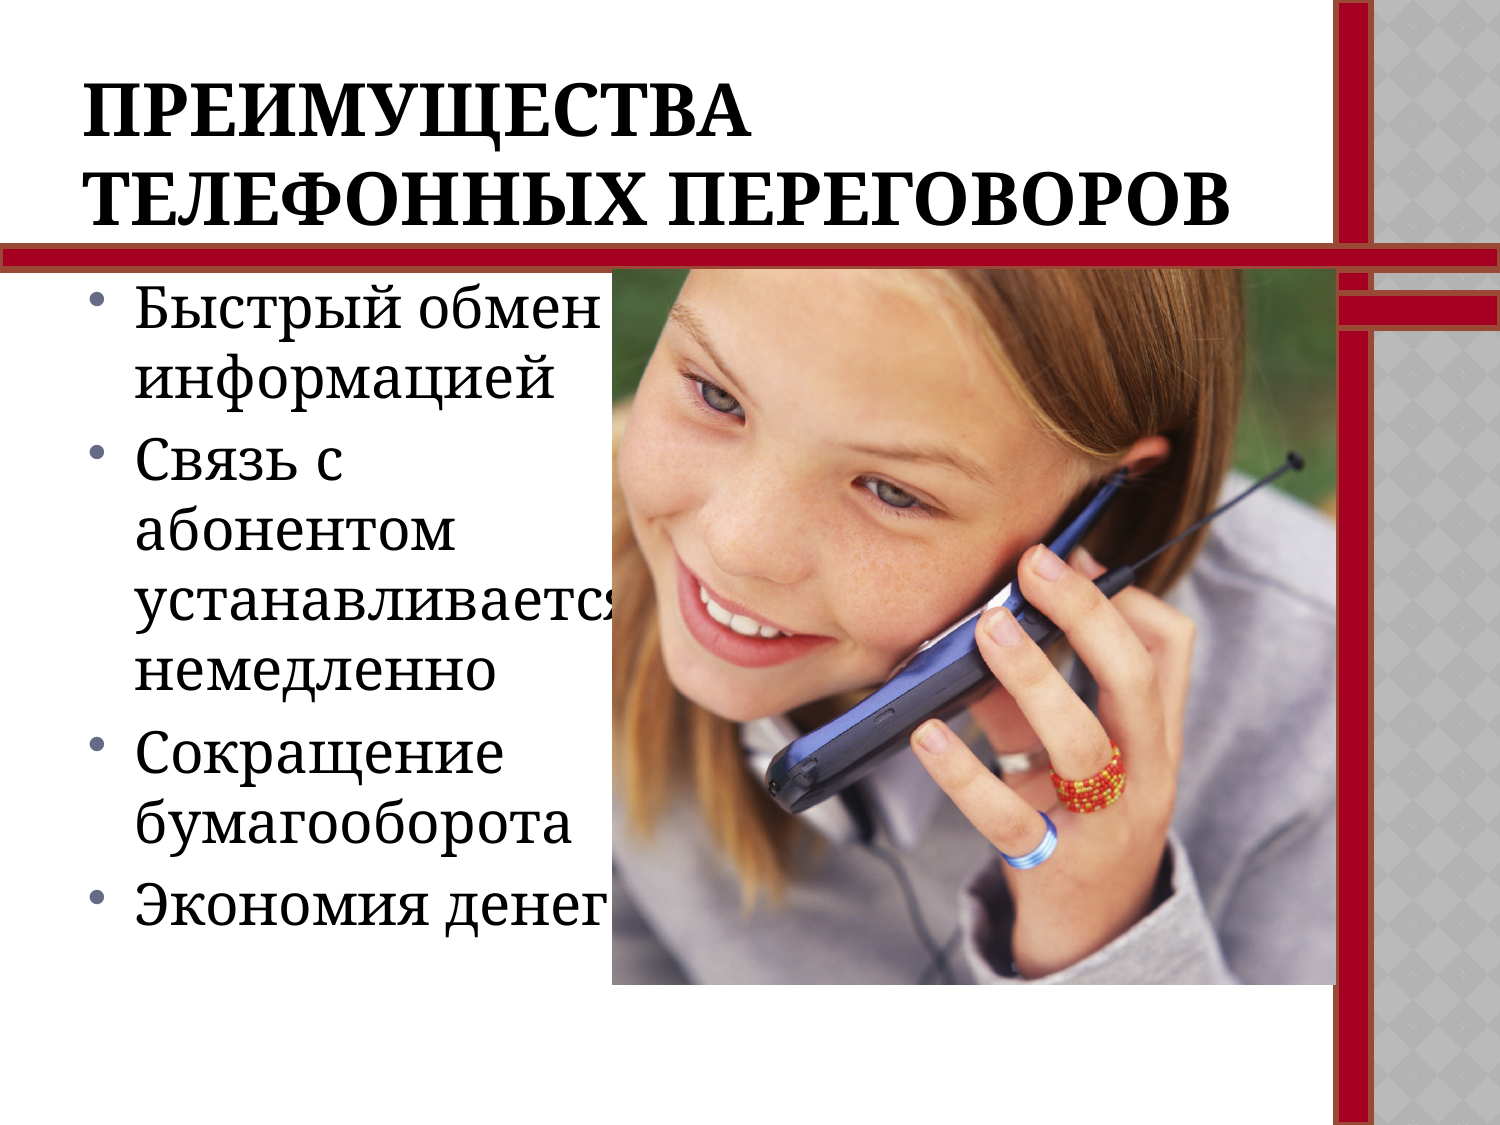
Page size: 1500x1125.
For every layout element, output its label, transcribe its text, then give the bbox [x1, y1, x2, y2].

list Быстрый обмен информацией Связь с абонентом устанавливается немедленно Сокращение бумагооборота Экономия денег [75, 262, 653, 1005]
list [612, 269, 1337, 985]
title Преимущества телефонных переговоров [75, 52, 1263, 240]
